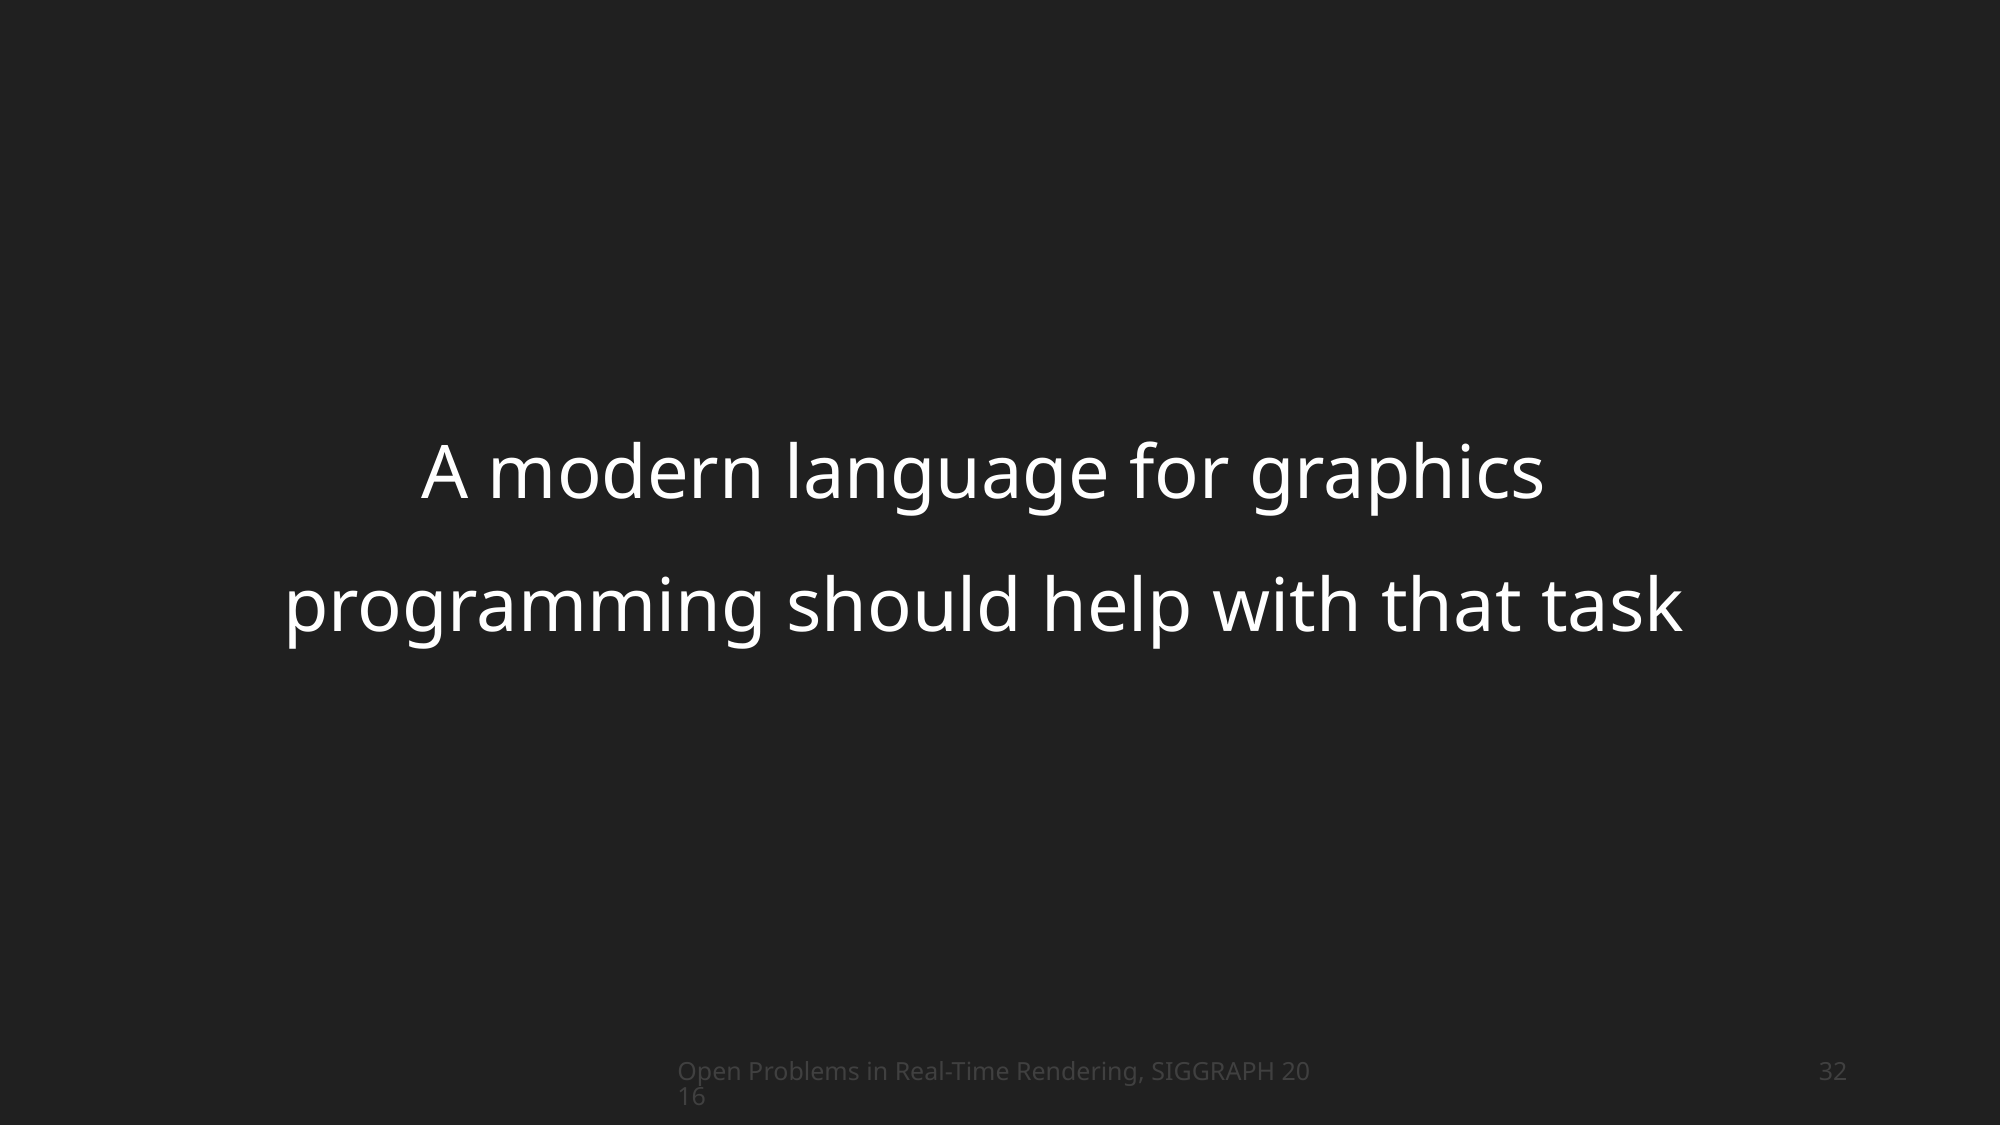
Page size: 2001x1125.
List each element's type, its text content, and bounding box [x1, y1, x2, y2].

footer Open Problems in Real-Time Rendering, SIGGRAPH 2016 [662, 1042, 1338, 1103]
text_box A modern language for graphics programming should help with that task [238, 372, 1731, 654]
slide_number 32 [1412, 1042, 1863, 1103]
